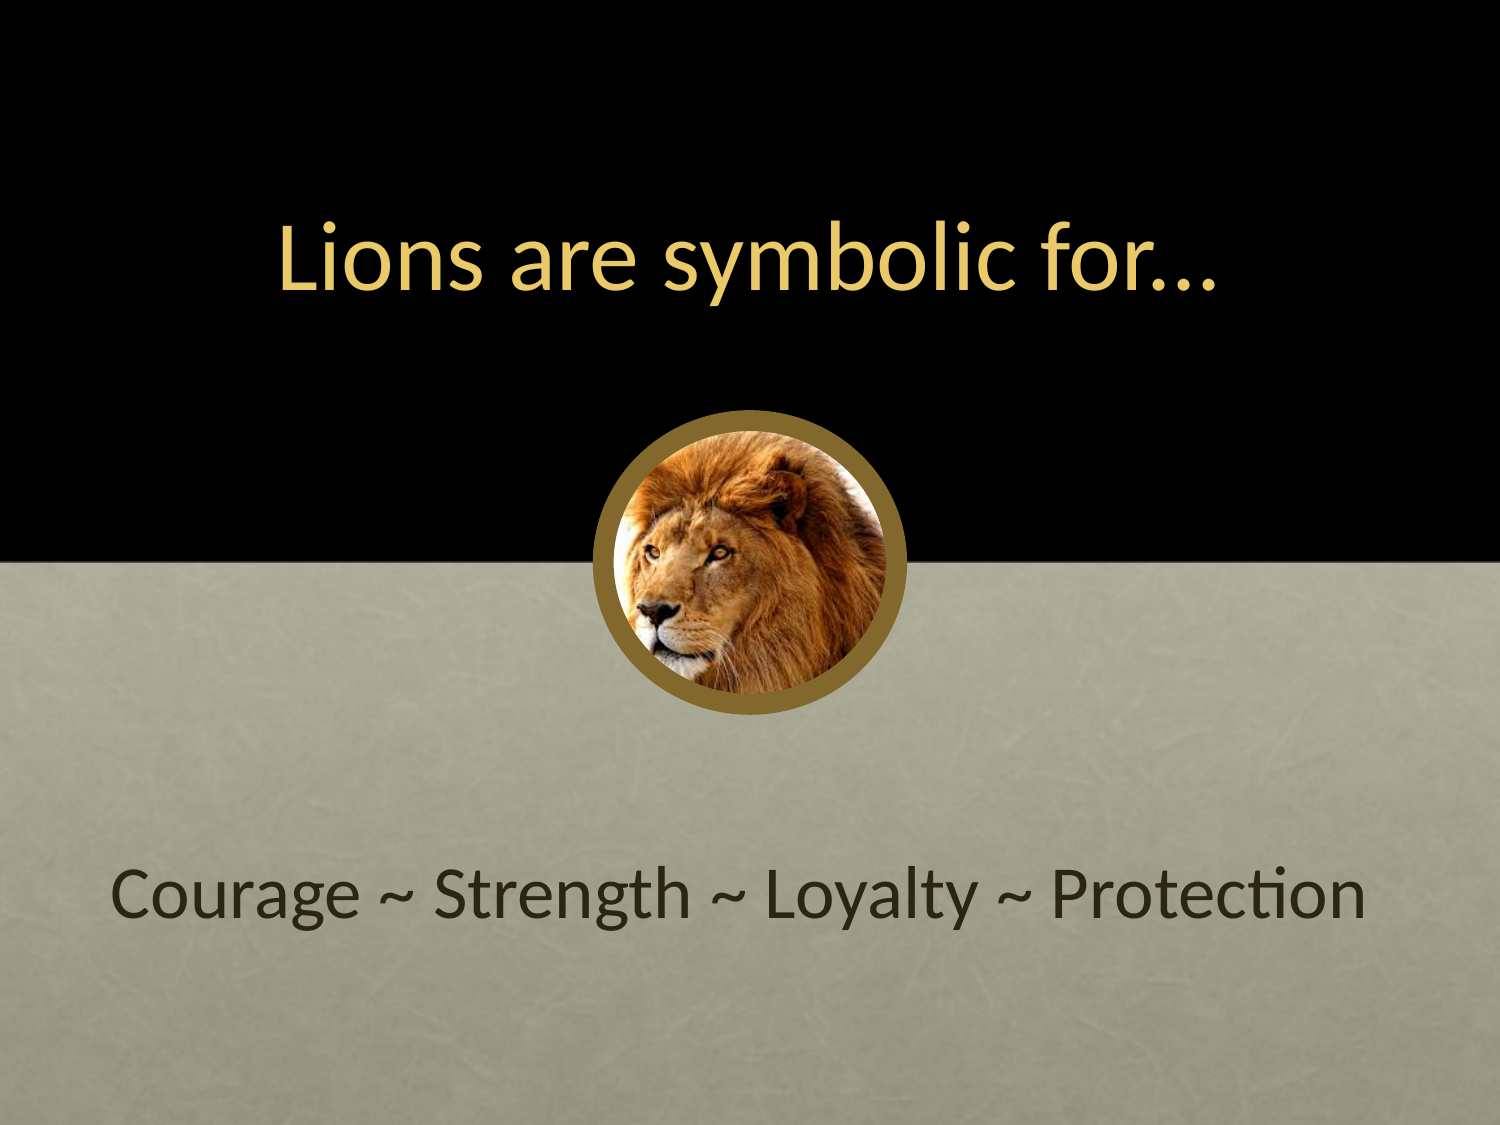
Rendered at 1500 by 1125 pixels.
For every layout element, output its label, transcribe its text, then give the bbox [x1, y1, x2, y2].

picture [0, 420, 1500, 1125]
subtitle Courage ~ Strength ~ Loyalty ~ Protection [90, 774, 1390, 1003]
title Lions are symbolic for... [127, 129, 1372, 371]
